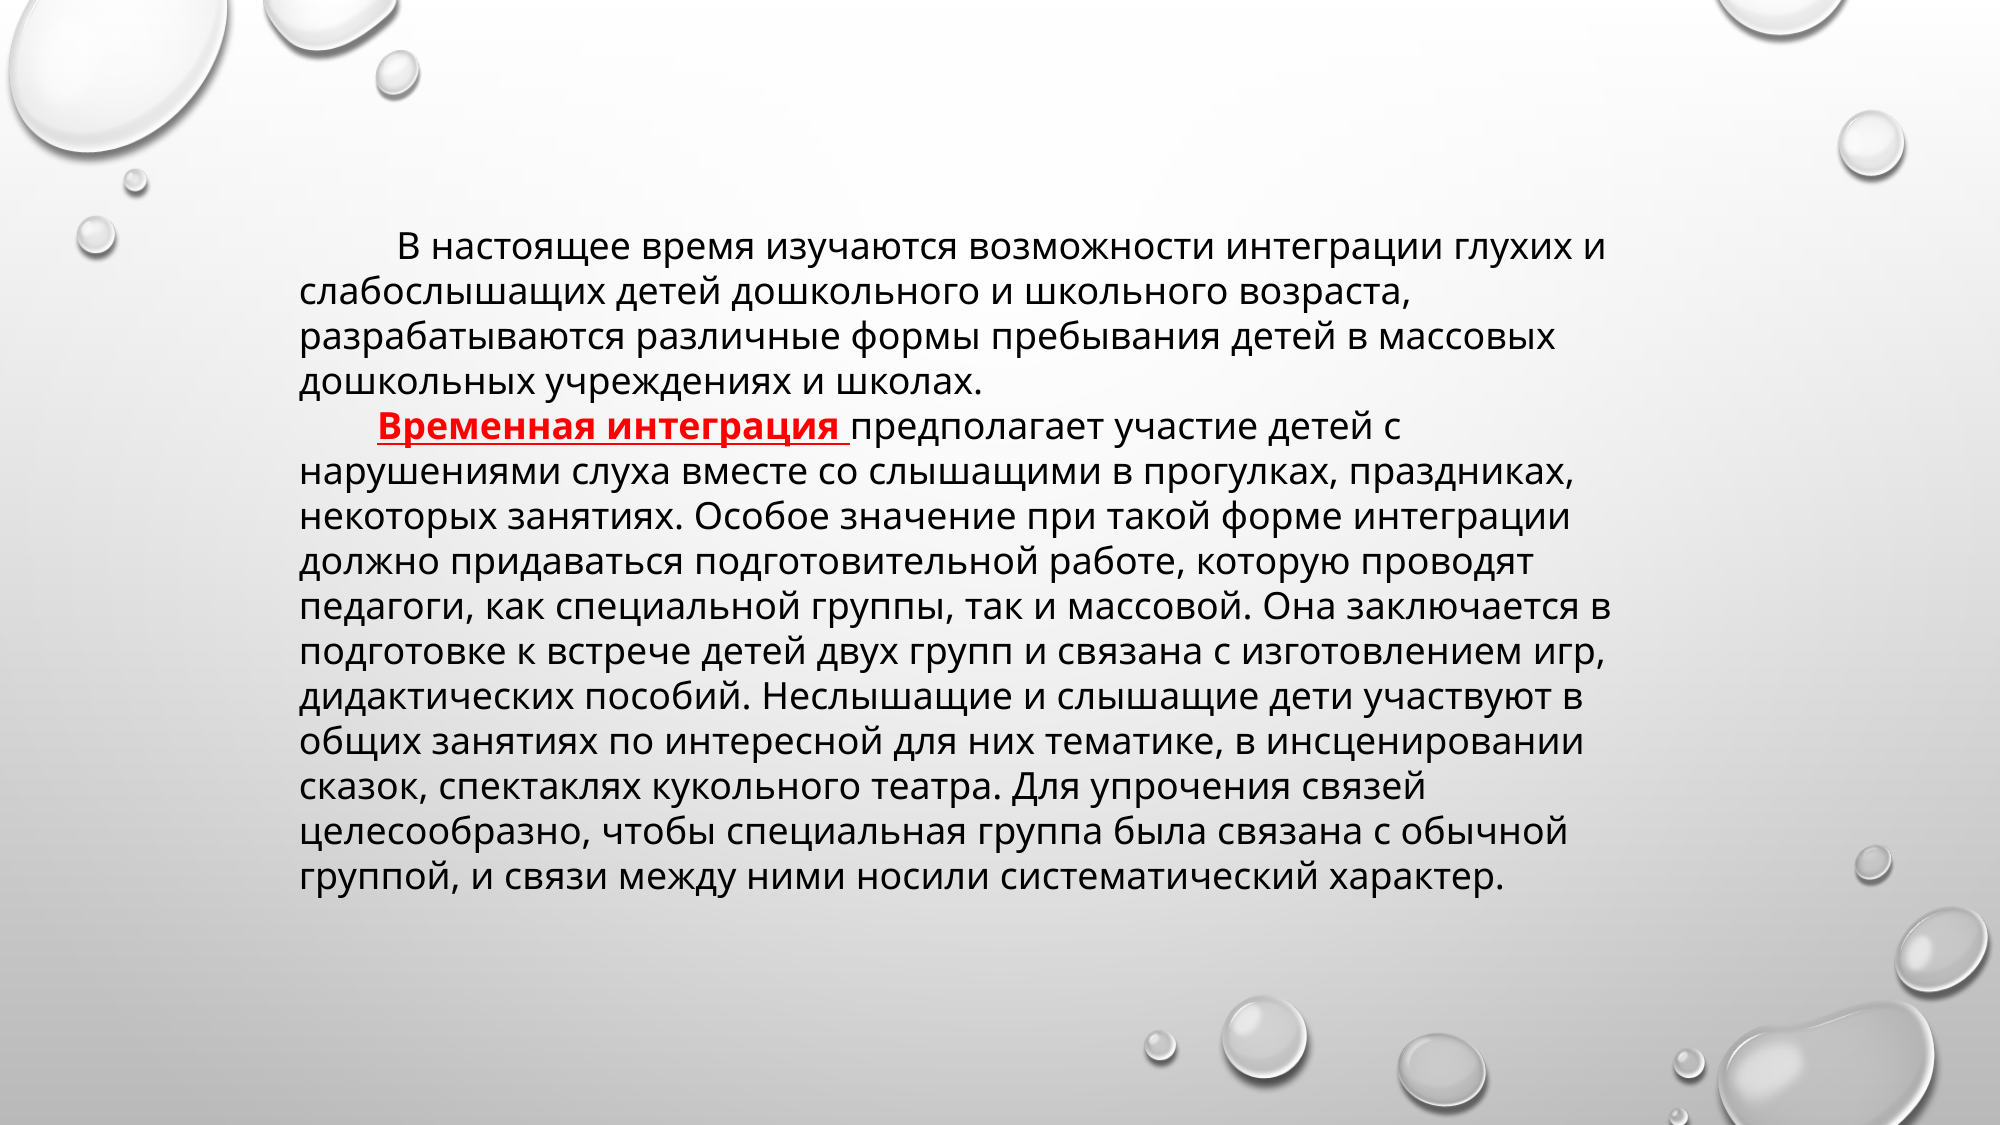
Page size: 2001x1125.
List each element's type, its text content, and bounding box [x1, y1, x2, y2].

text_box В настоящее время изучаются возможности интеграции глухих и слабослышащих детей дошкольного и школьного возраста, разрабатываются различные формы пребывания детей в массовых дошкольных учреждениях и школах. Временная интеграция предполагает участие детей с нарушениями слуха вместе со слышащими в прогулках, праздниках, некоторых занятиях. Особое значение при такой форме интеграции должно придаваться подготовительной работе, которую проводят педагоги, как специальной группы, так и массовой. Она заключается в подготовке к встрече детей двух групп и связана с изготовлением игр, дидактических пособий. Неслышащие и слышащие дети участвуют в общих занятиях по интересной для них тематике, в инсценировании сказок, спектаклях кукольного театра. Для упрочения связей целесообразно, чтобы специальная группа была связана с обычной группой, и связи между ними носили систематический характер. [284, 214, 1641, 905]
picture [0, 0, 2000, 1125]
